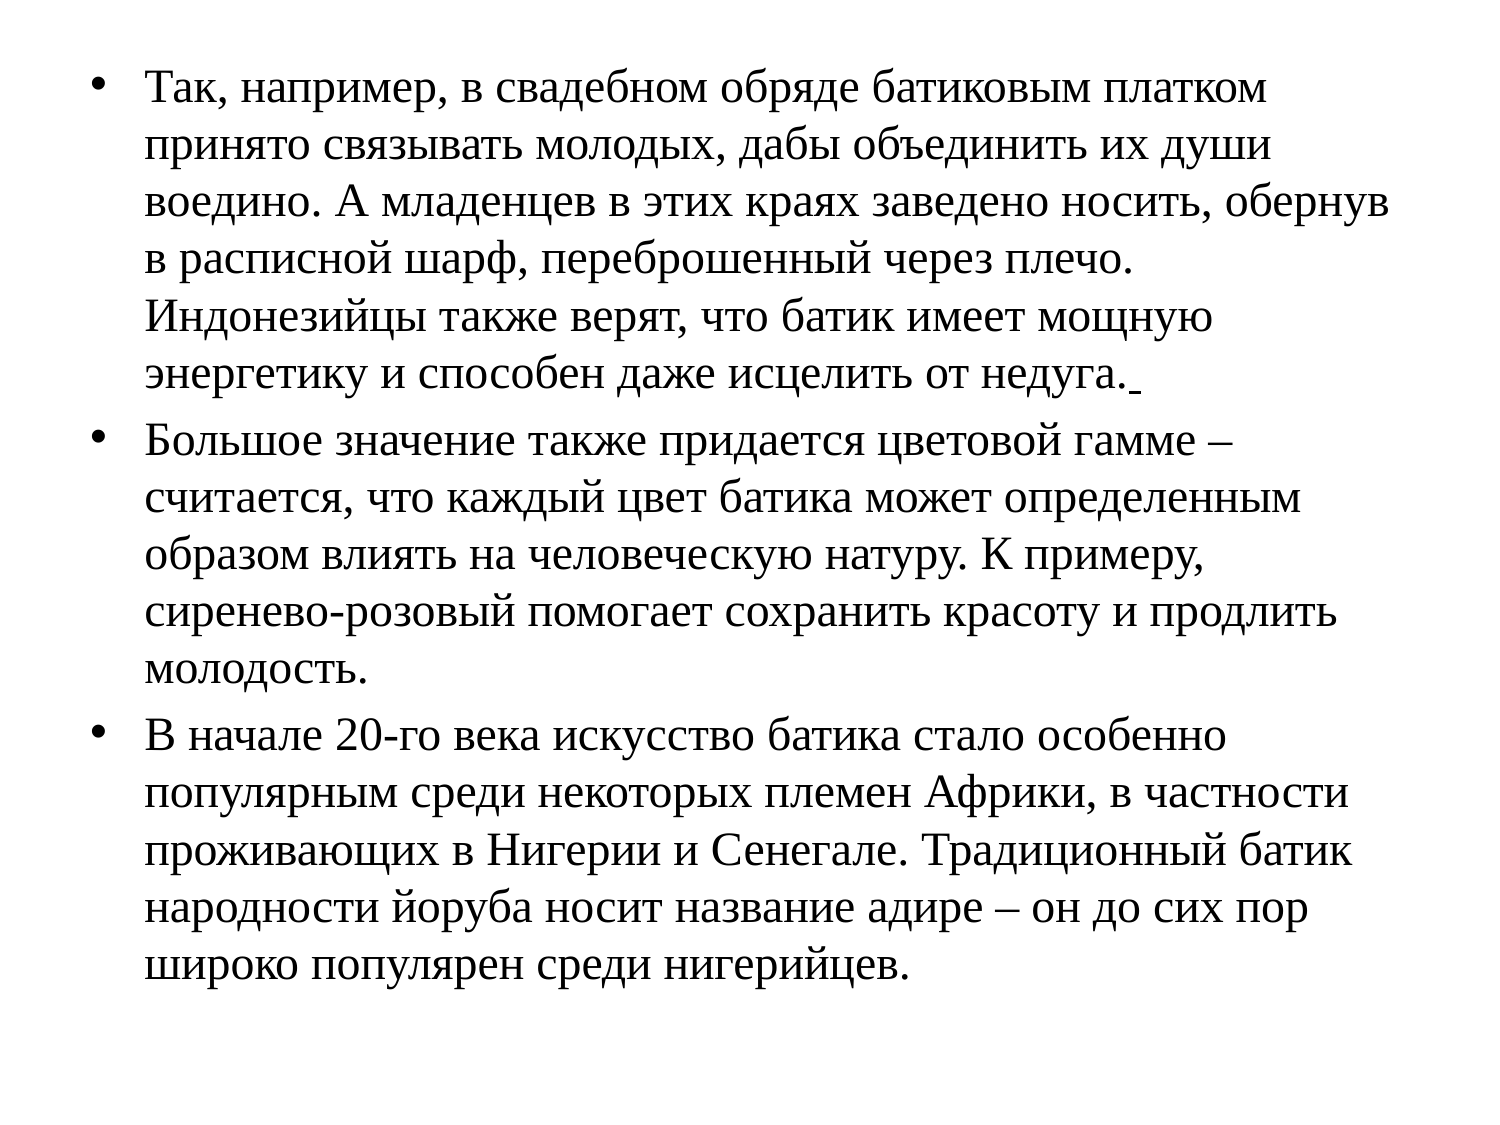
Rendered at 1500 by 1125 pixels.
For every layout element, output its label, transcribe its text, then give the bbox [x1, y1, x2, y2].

list Так, например, в свадебном обряде батиковым платком принято связывать молодых, дабы объединить их души воедино. А младенцев в этих краях заведено носить, обернув в расписной шарф, переброшенный через плечо. Индонезийцы также верят, что батик имеет мощную энергетику и способен даже исцелить от недуга. Большое значение также придается цветовой гамме – считается, что каждый цвет батика может определенным образом влиять на человеческую натуру. К примеру, сиренево-розовый помогает сохранить красоту и продлить молодость. В начале 20-го века искусство батика стало особенно популярным среди некоторых племен Африки, в частности проживающих в Нигерии и Сенегале. Традиционный батик народности йоруба носит название адире – он до сих пор широко популярен среди нигерийцев. [75, 46, 1425, 1005]
